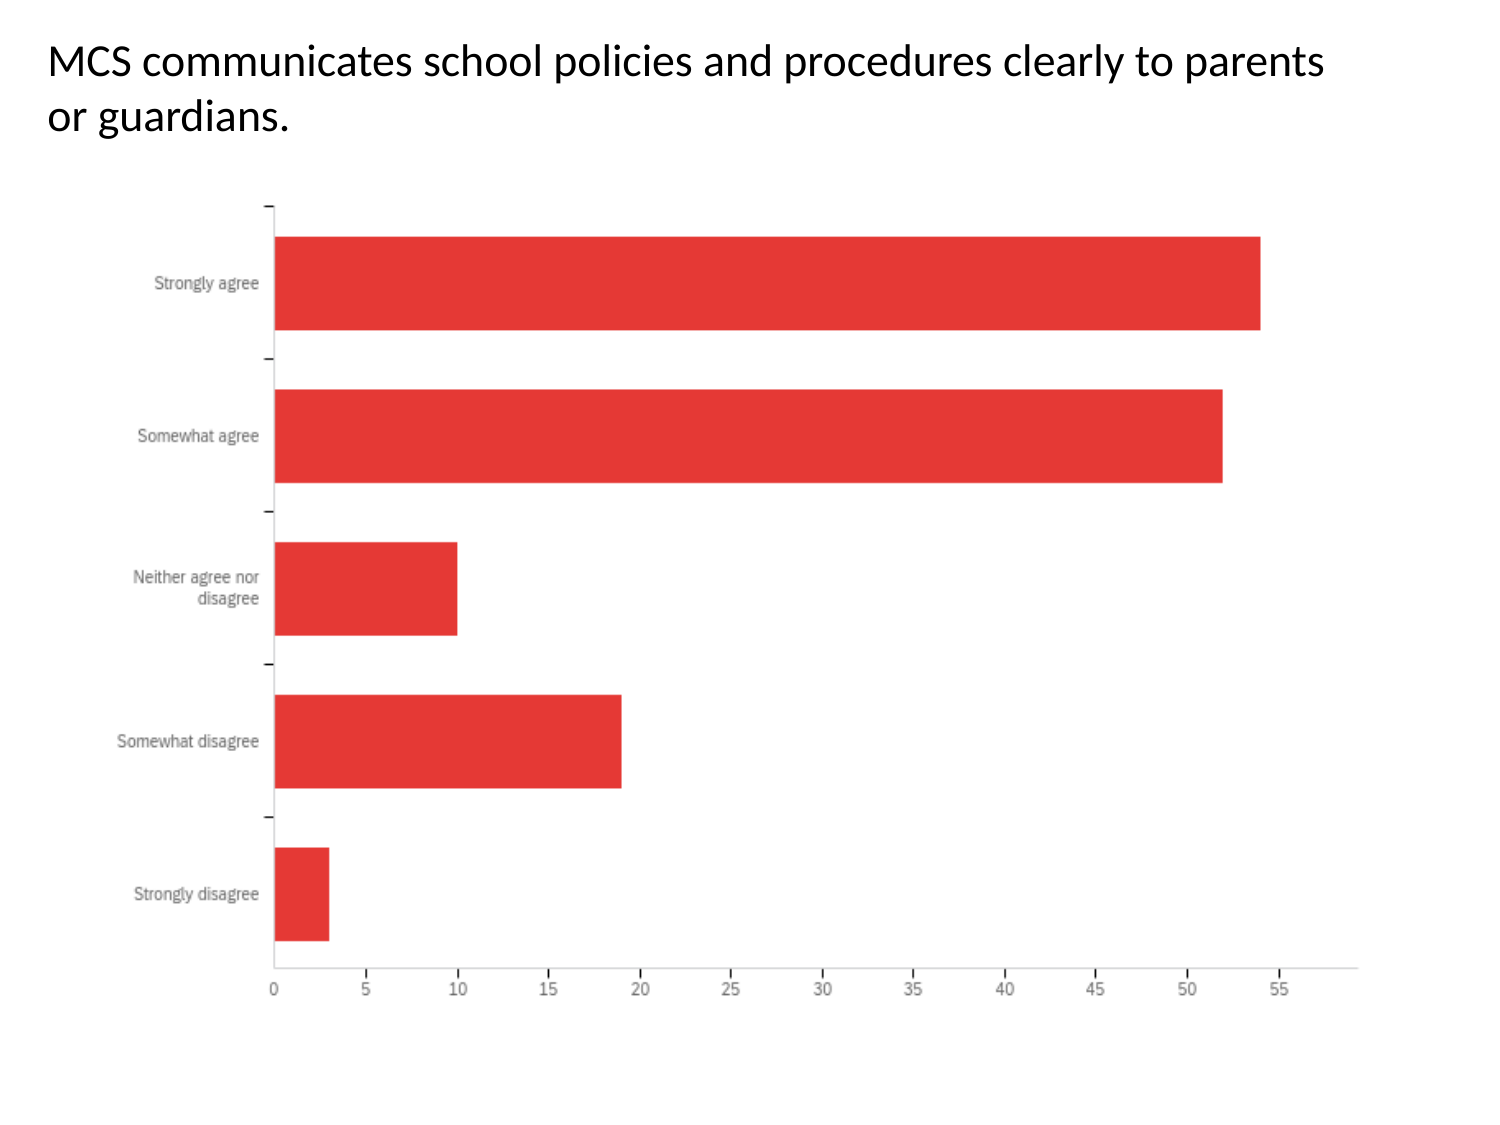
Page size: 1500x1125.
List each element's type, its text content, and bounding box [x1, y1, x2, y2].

picture [93, 196, 1407, 1018]
text_box MCS communicates school policies and procedures clearly to parents or guardians. [32, 22, 1383, 84]
